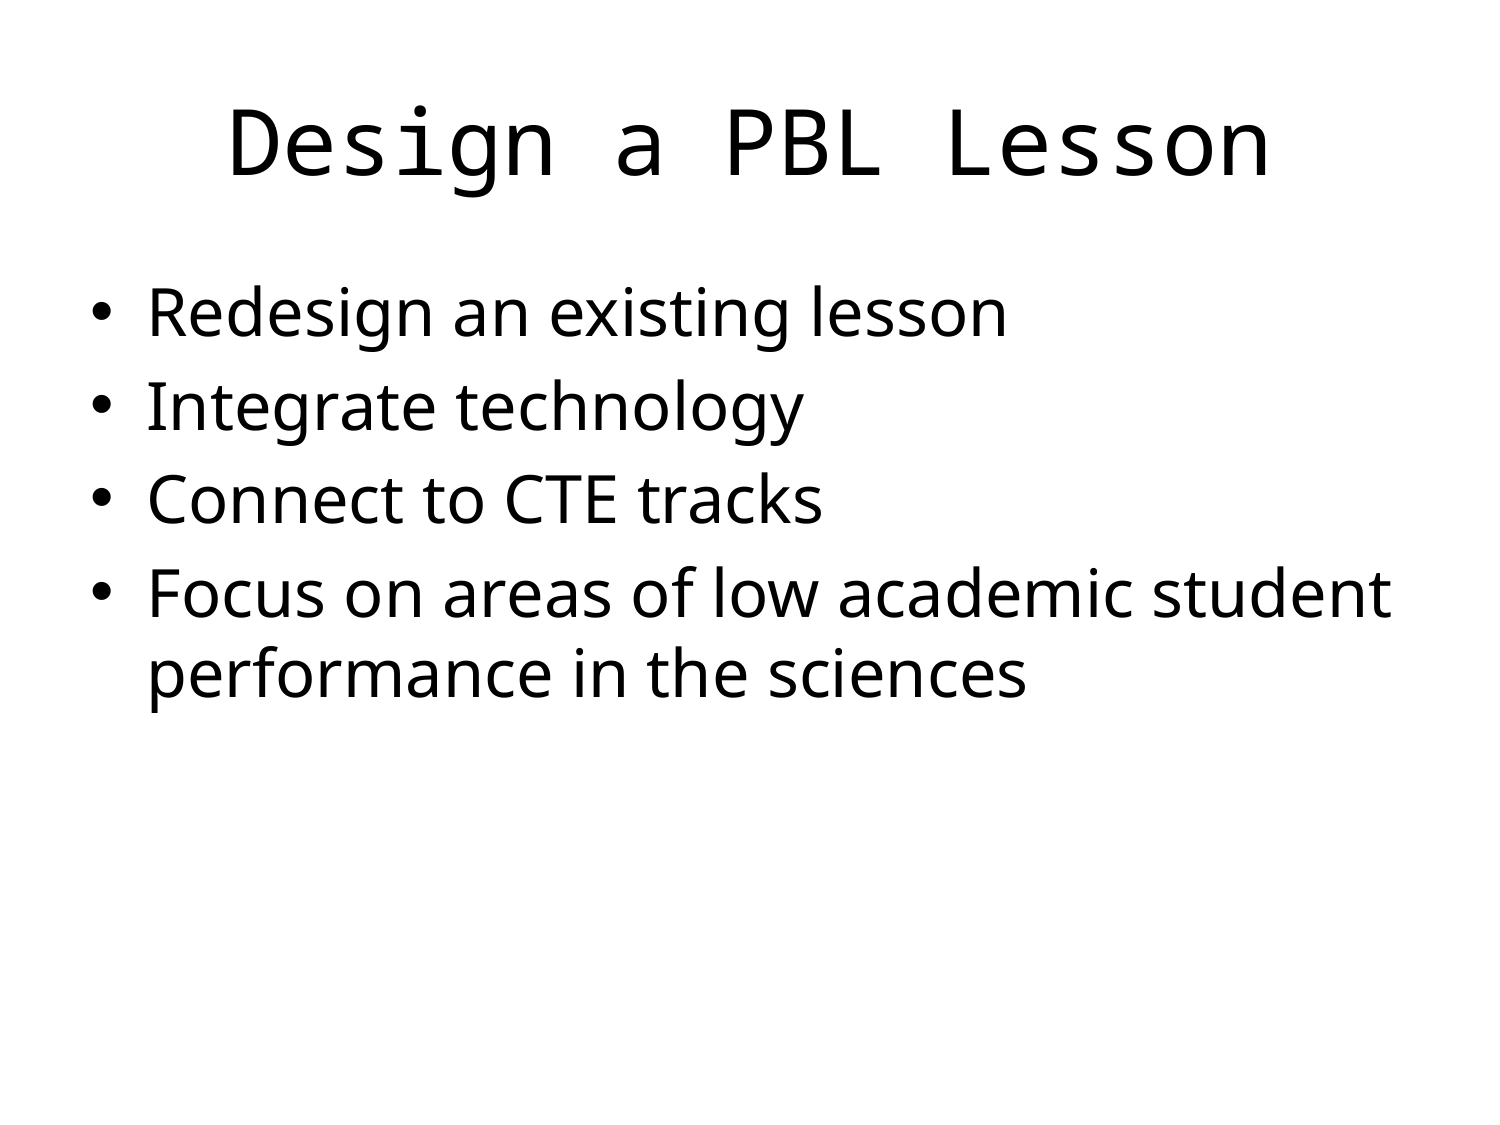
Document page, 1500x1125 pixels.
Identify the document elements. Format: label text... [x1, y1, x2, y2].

list Redesign an existing lesson Integrate technology Connect to CTE tracks Focus on areas of low academic student performance in the sciences [75, 262, 1425, 1005]
title Design a PBL Lesson [75, 45, 1425, 233]
